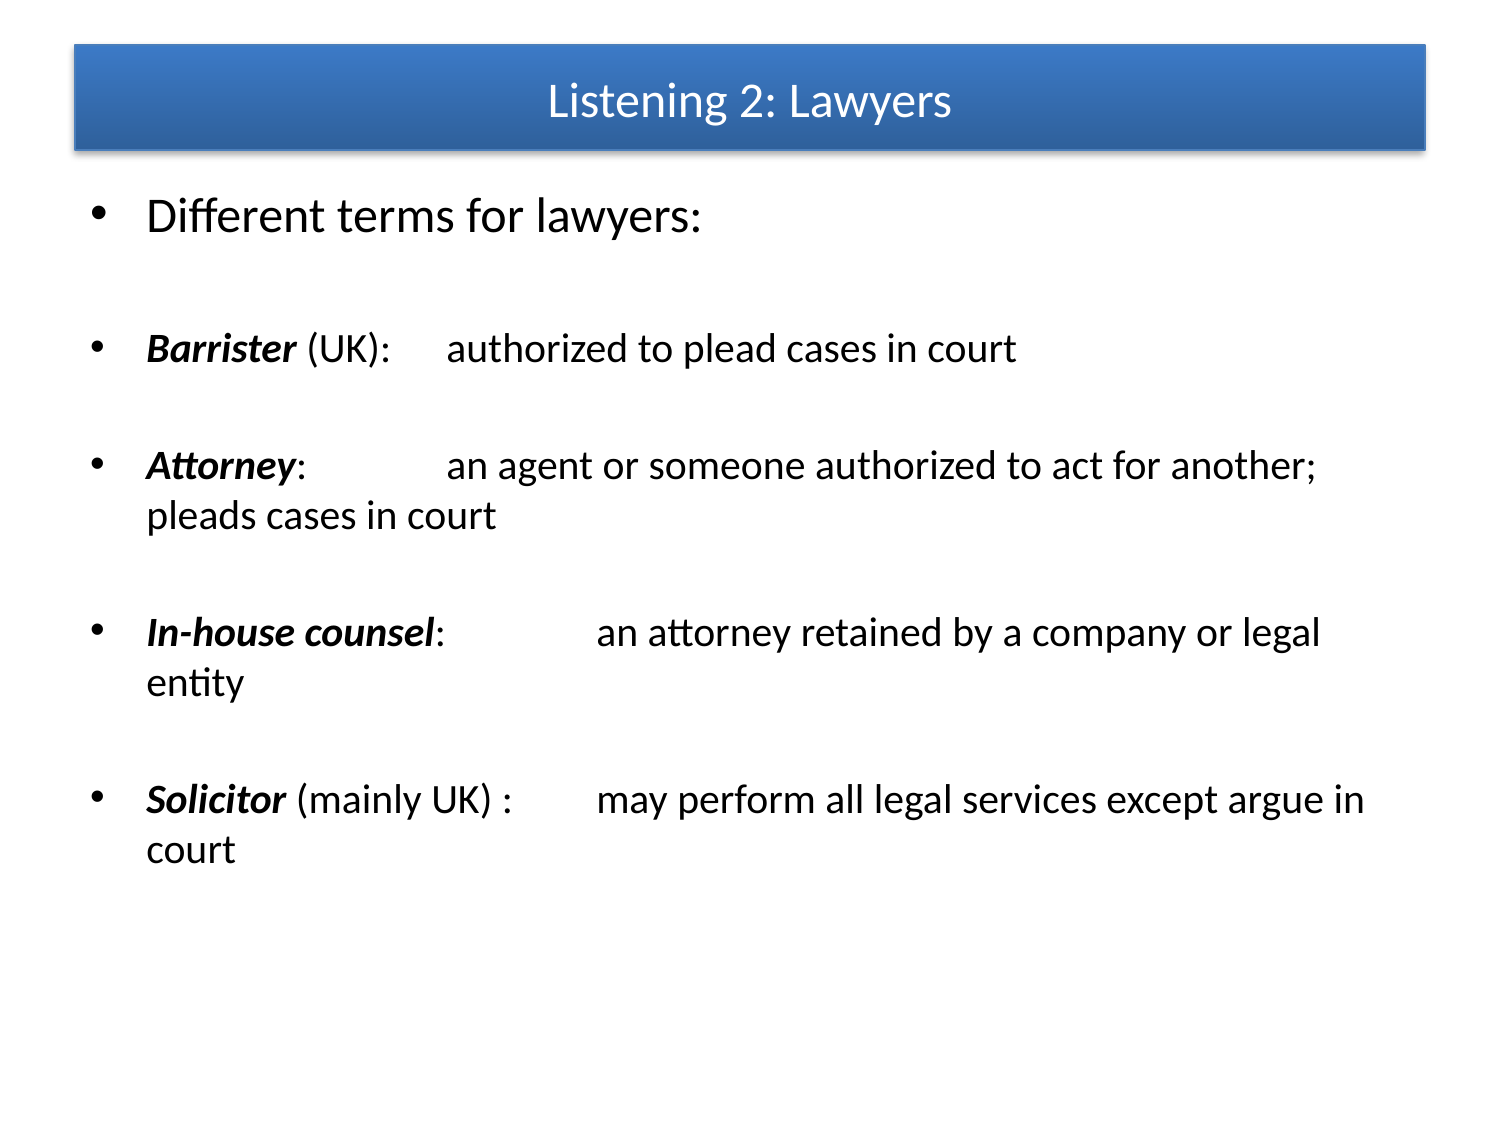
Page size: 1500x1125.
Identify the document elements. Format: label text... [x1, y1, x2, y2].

title Listening 2: Lawyers [74, 44, 1426, 151]
list Different terms for lawyers: Barrister (UK): authorized to plead cases in court Attorney: an agent or someone authorized to act for another; pleads cases in court In-house counsel: an attorney retained by a company or legal entity Solicitor (mainly UK) : may perform all legal services except argue in court [75, 174, 1425, 1005]
